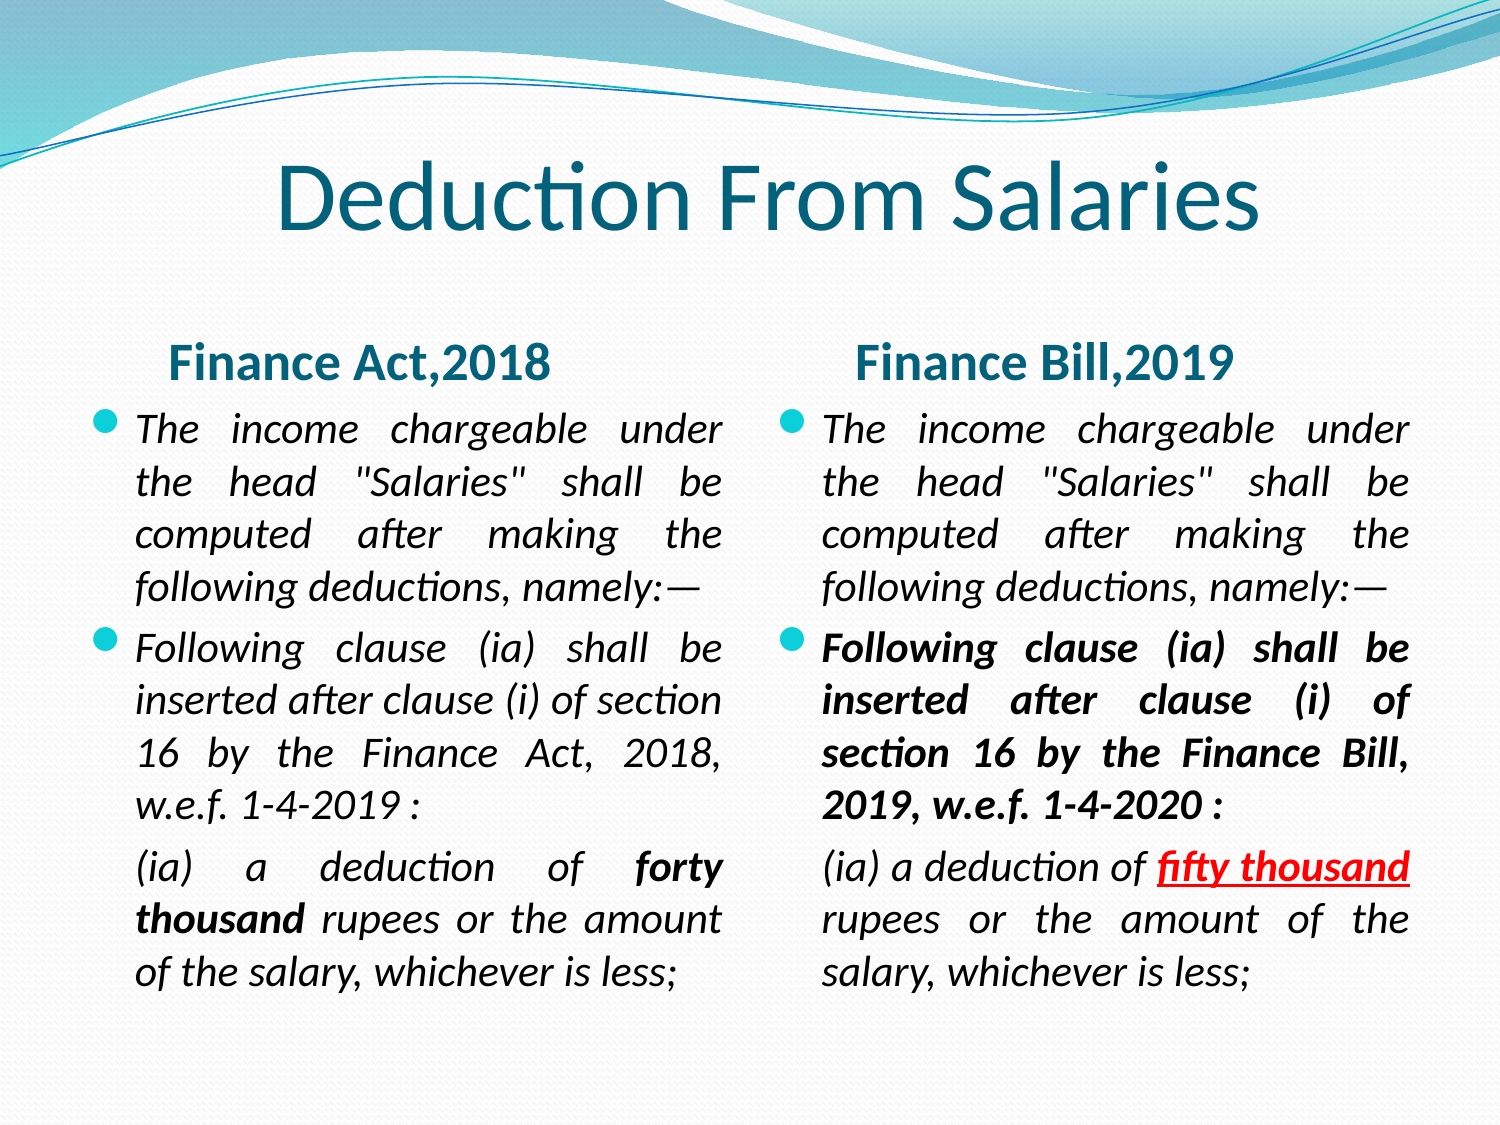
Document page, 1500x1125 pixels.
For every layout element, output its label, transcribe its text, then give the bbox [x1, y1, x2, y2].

list The income chargeable under the head "Salaries" shall be computed after making the following deductions, namely:— Following clause (ia) shall be inserted after clause (i) of section 16 by the Finance Act, 2018, w.e.f. 1-4-2019 : (ia) a deduction of forty thousand rupees or the amount of the salary, whichever is less; [75, 399, 738, 1031]
list Finance Act,2018 [75, 304, 738, 399]
list The income chargeable under the head "Salaries" shall be computed after making the following deductions, namely:— Following clause (ia) shall be inserted after clause (i) of section 16 by the Finance Bill, 2019, w.e.f. 1-4-2020 : (ia) a deduction of fifty thousand rupees or the amount of the salary, whichever is less; [761, 399, 1425, 1031]
title Deduction From Salaries [275, 62, 1500, 250]
list Finance Bill,2019 [761, 305, 1425, 399]
